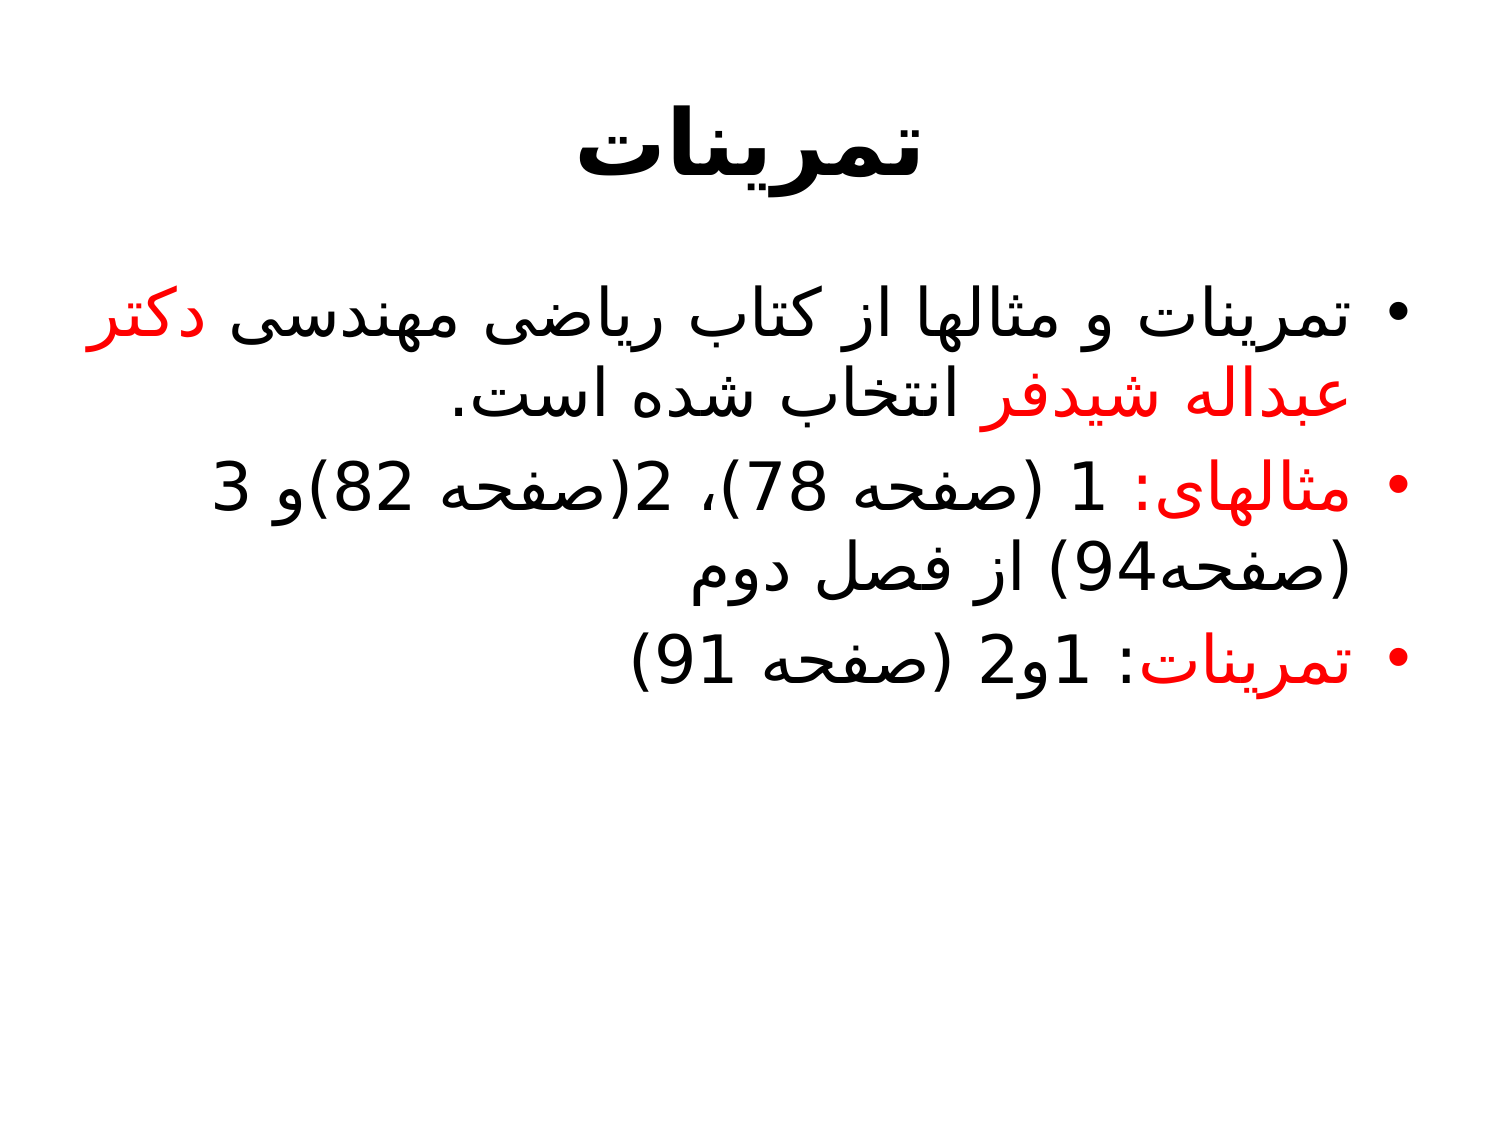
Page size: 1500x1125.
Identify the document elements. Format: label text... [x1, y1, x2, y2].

title تمرینات [74, 44, 1426, 233]
list تمرینات و مثالها از کتاب ریاضی مهندسی دکتر عبداله شیدفر انتخاب شده است. مثالهای: 1 (صفحه 78)، 2(صفحه 82)و 3 (صفحه94) از فصل دوم تمرینات: 1و2 (صفحه 91) [62, 262, 1426, 1006]
